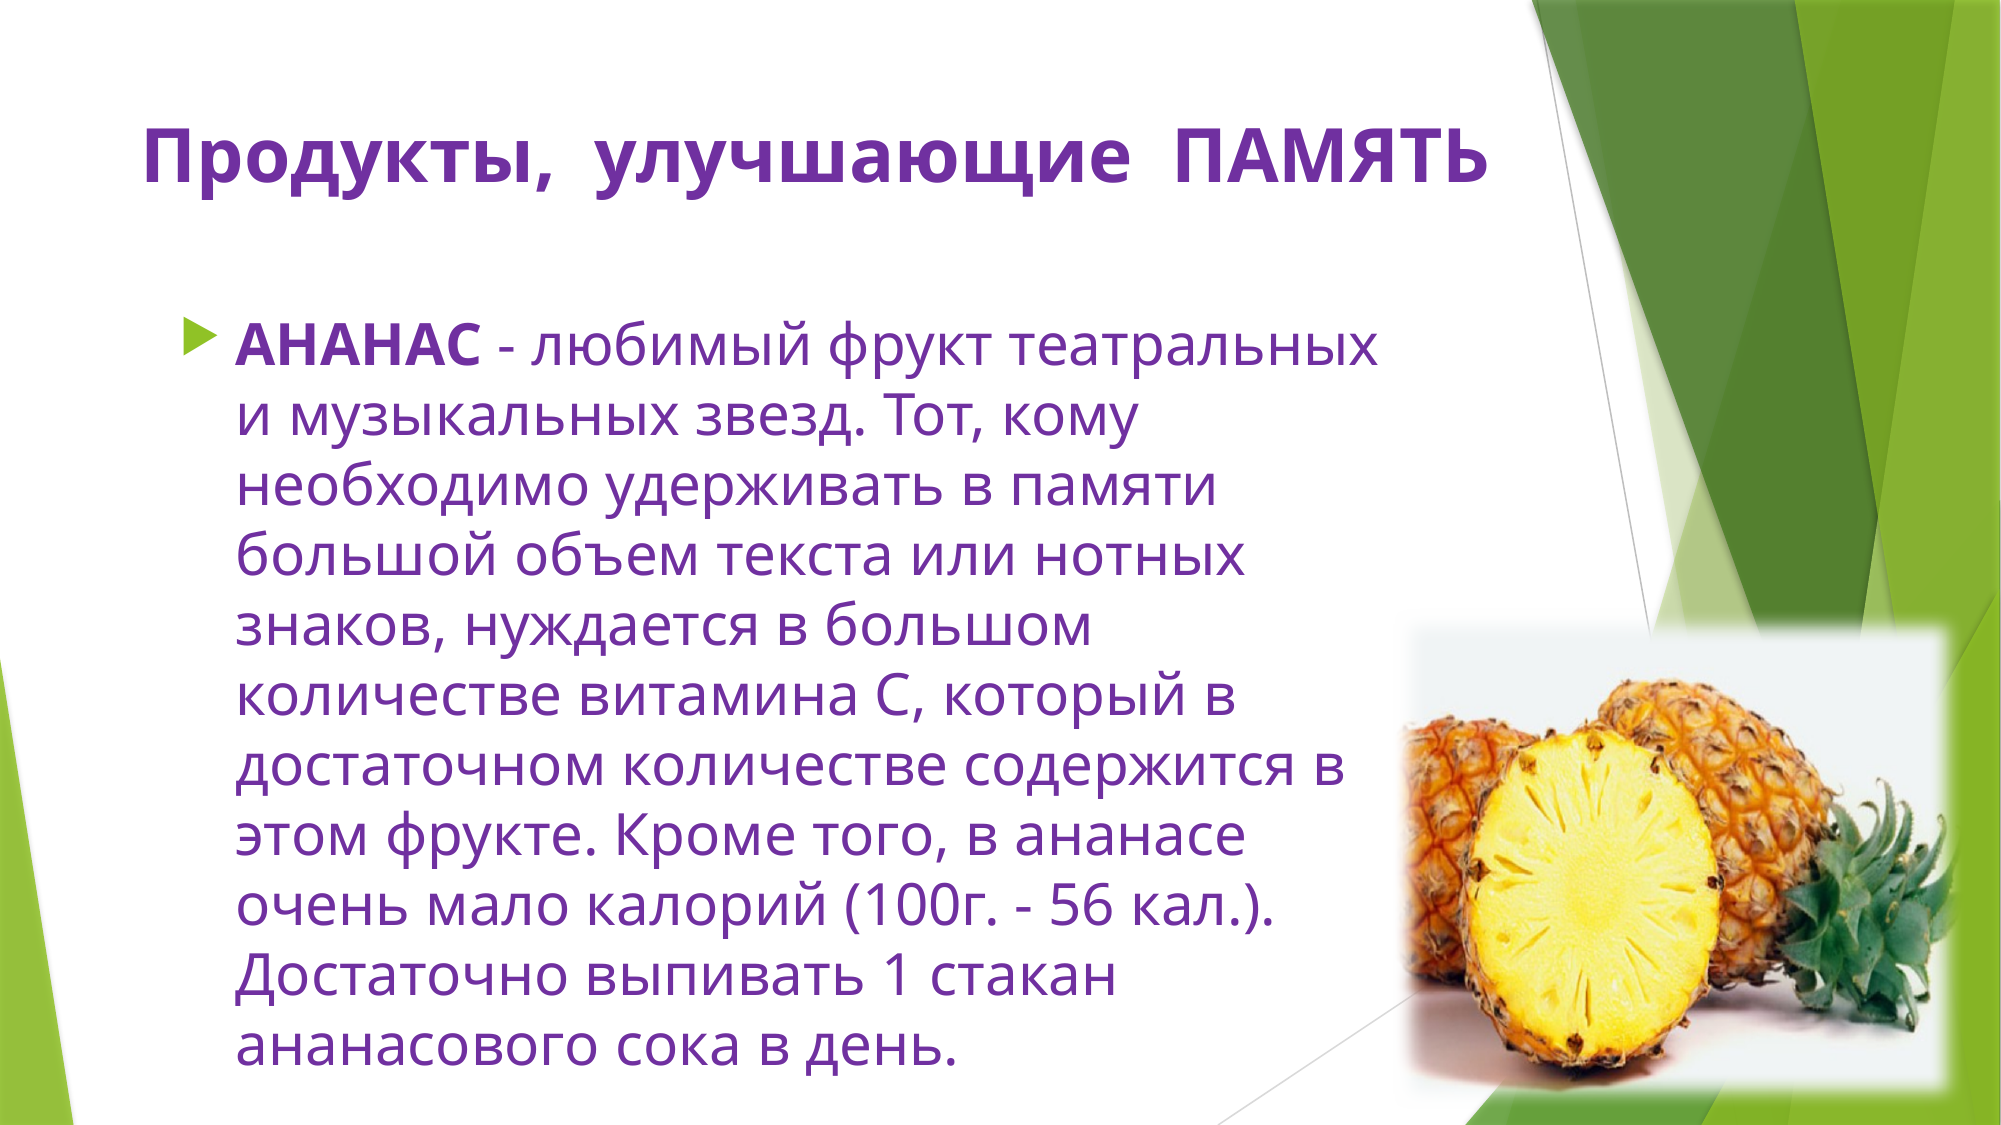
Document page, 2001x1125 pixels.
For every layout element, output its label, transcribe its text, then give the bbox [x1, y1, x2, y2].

list АНАНАС - любимый фрукт театральных и музыкальных звезд. Тот, кому необходимо удерживать в памяти большой объем текста или нотных знаков, нуждается в большом количестве витамина C, который в достаточном количестве содержится в этом фрукте. Кроме того, в ананасе очень мало калорий (100г. - 56 кал.). Достаточно выпивать 1 стакан ананасового сока в день. [164, 299, 1423, 1125]
picture [1393, 607, 1965, 1110]
title Продукты, улучшающие ПАМЯТЬ [111, 99, 1522, 317]
